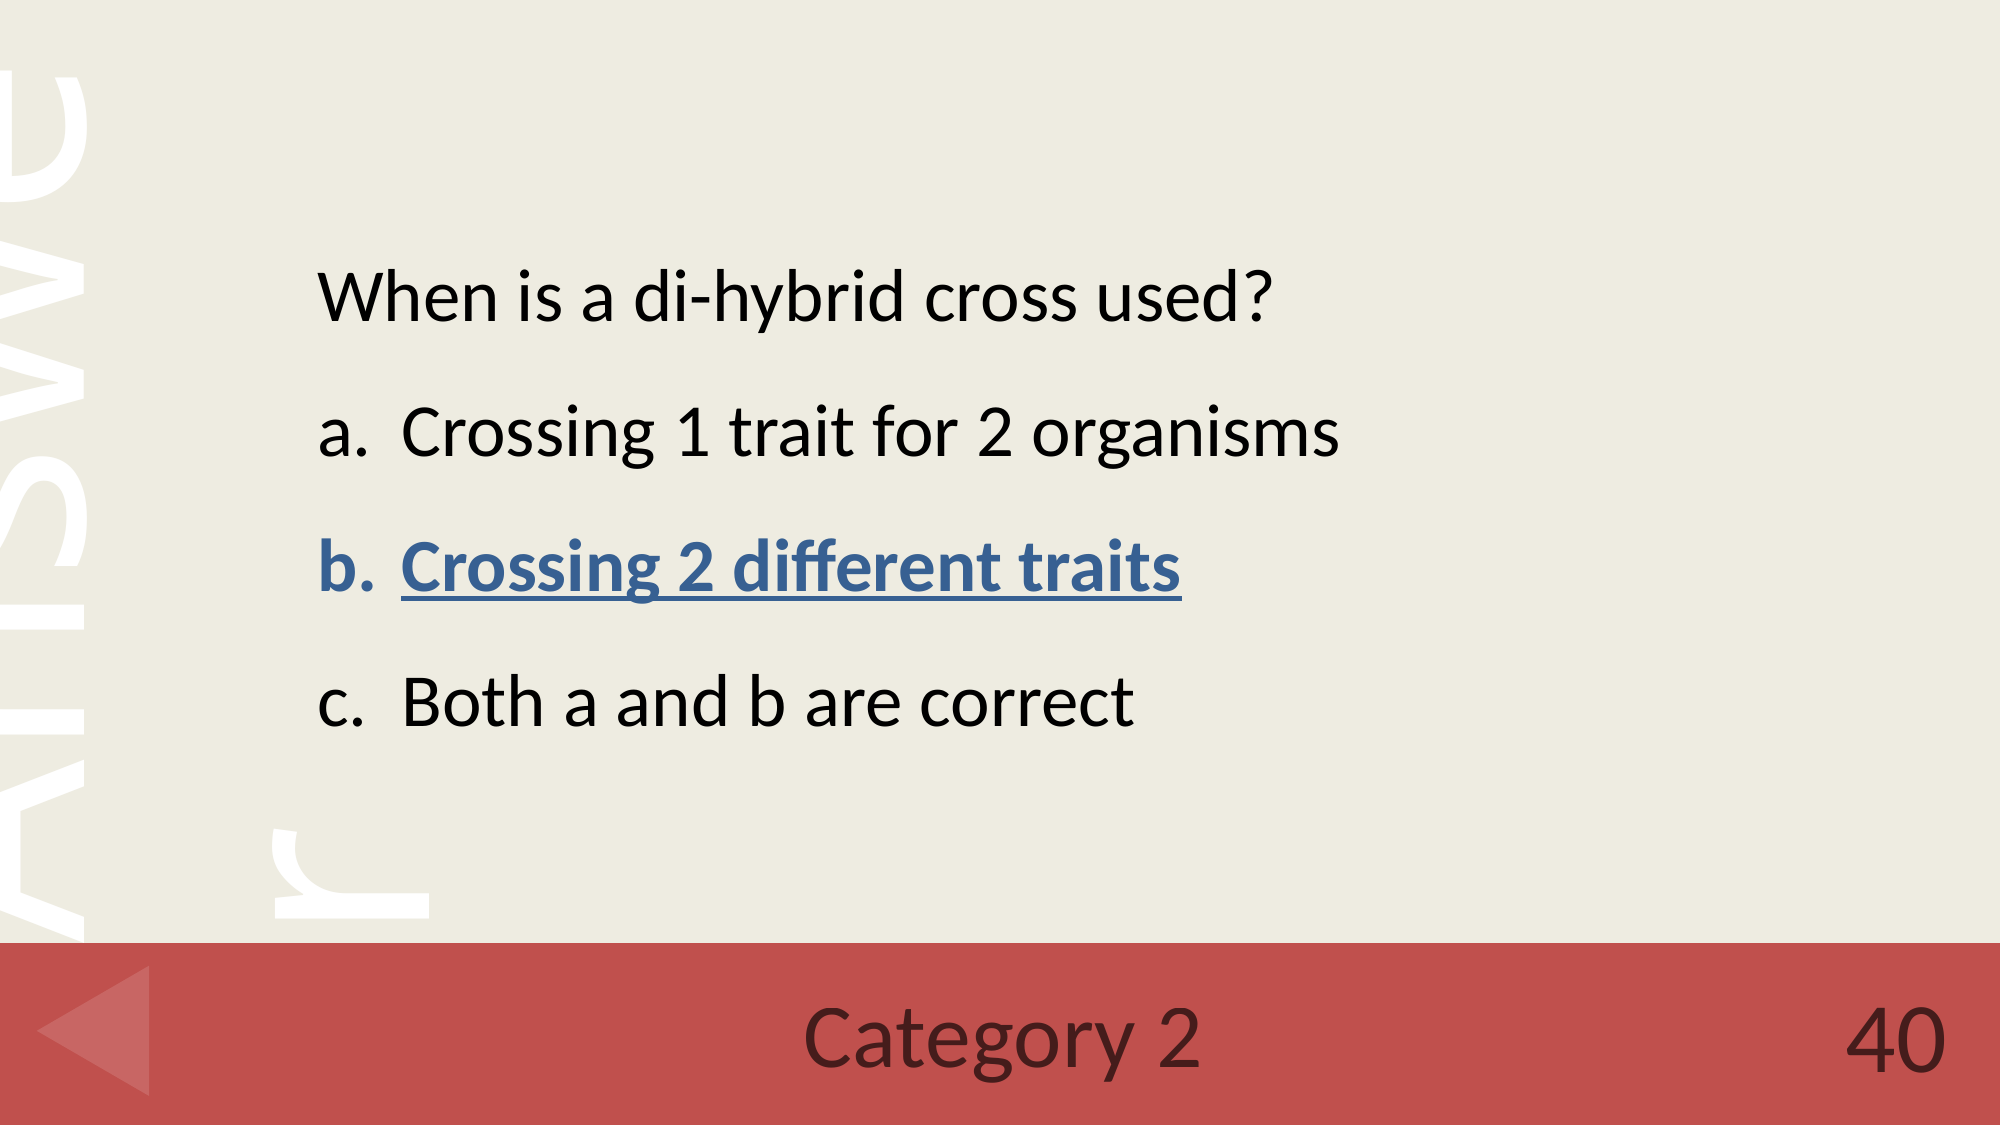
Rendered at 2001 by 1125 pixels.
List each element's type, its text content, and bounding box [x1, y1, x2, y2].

title Category 2 [103, 937, 1904, 1125]
list 40 [1904, 967, 1963, 1097]
list When is a di-hybrid cross used? Crossing 1 trait for 2 organisms Crossing 2 different traits Both a and b are correct [302, 307, 1760, 636]
